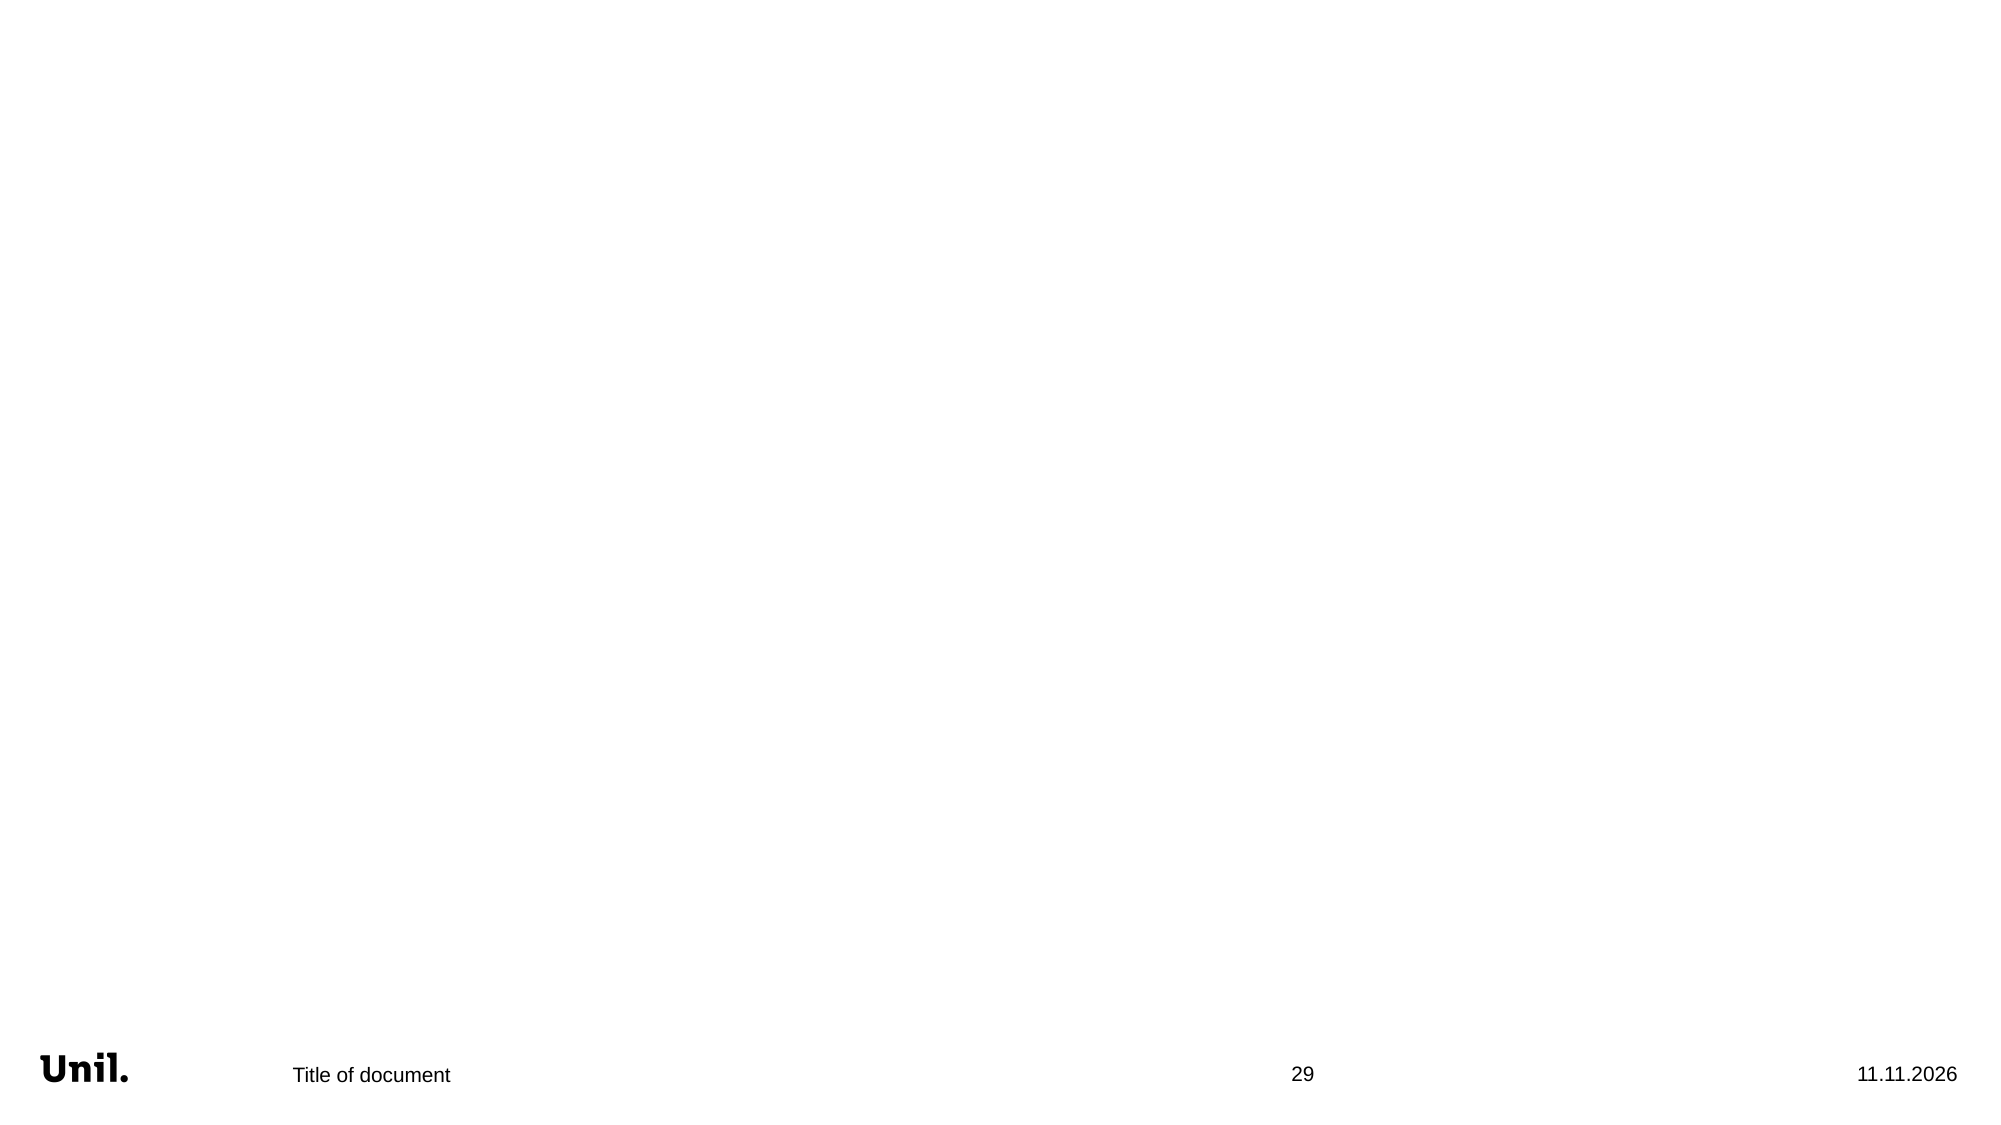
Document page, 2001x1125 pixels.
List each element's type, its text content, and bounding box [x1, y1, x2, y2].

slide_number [1789, 1026, 1958, 1086]
footer Title of document [292, 1011, 1048, 1087]
slide_number 29 [1250, 1037, 1355, 1086]
picture [27, 1042, 141, 1095]
